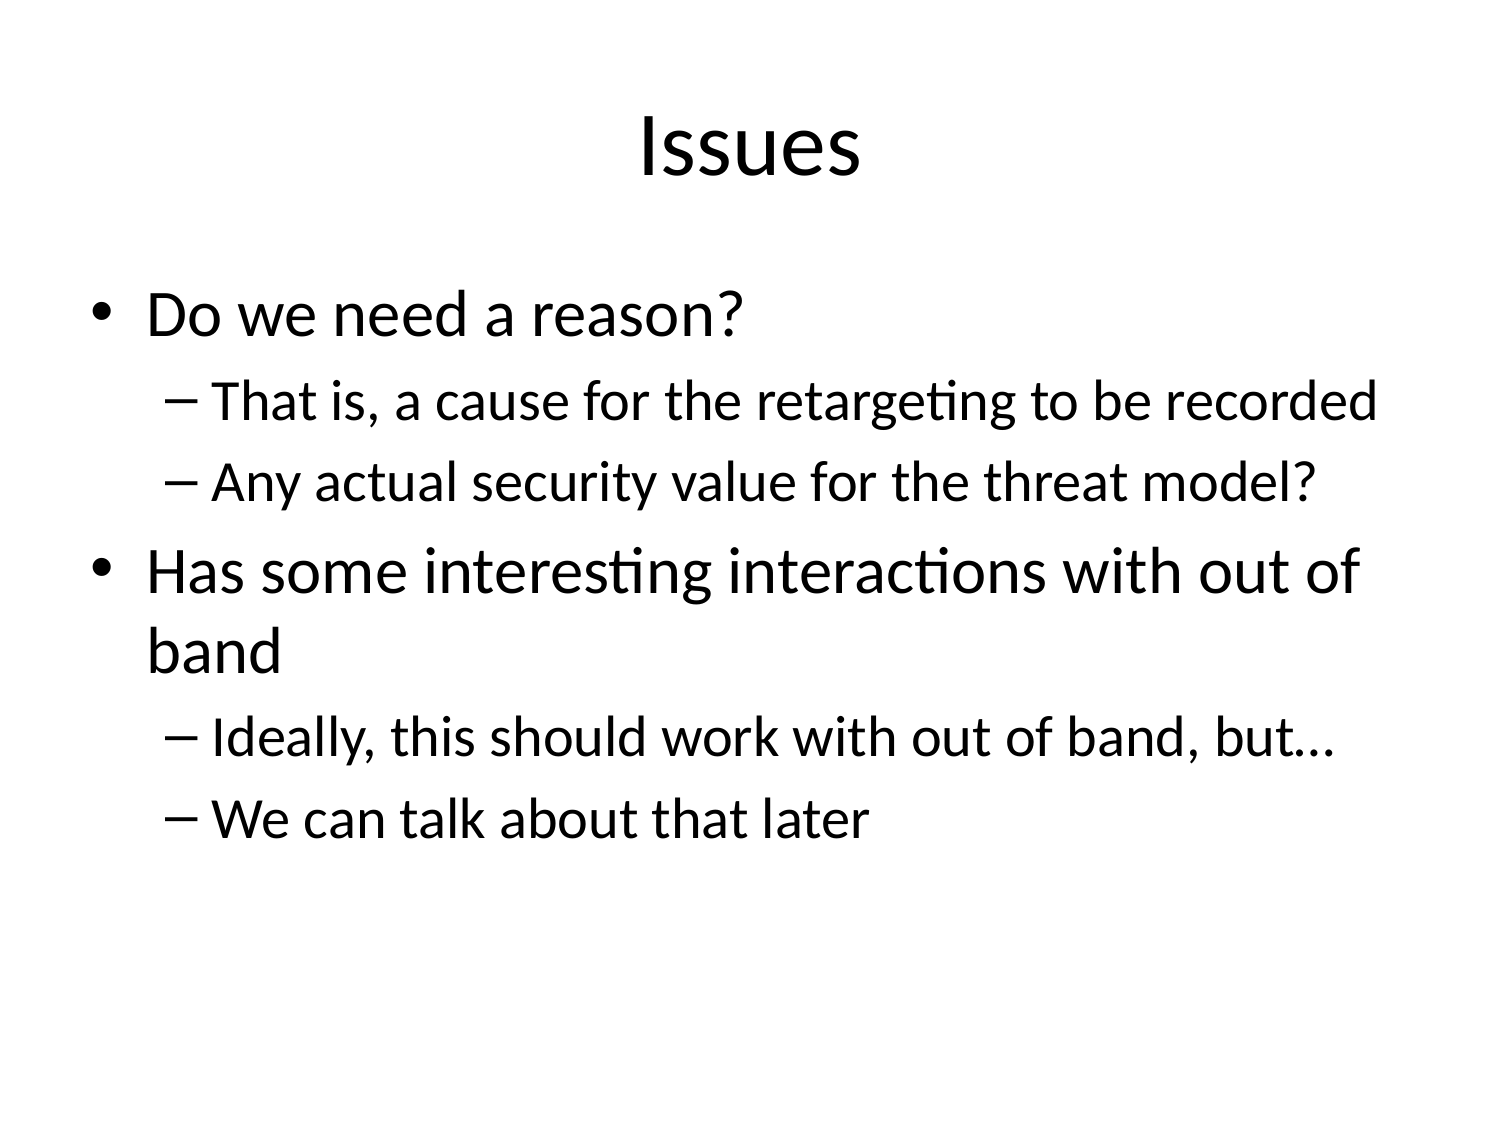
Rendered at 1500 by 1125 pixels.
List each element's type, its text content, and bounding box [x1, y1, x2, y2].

title Issues [75, 45, 1425, 233]
list Do we need a reason? That is, a cause for the retargeting to be recorded Any actual security value for the threat model? Has some interesting interactions with out of band Ideally, this should work with out of band, but… We can talk about that later [75, 262, 1425, 1005]
